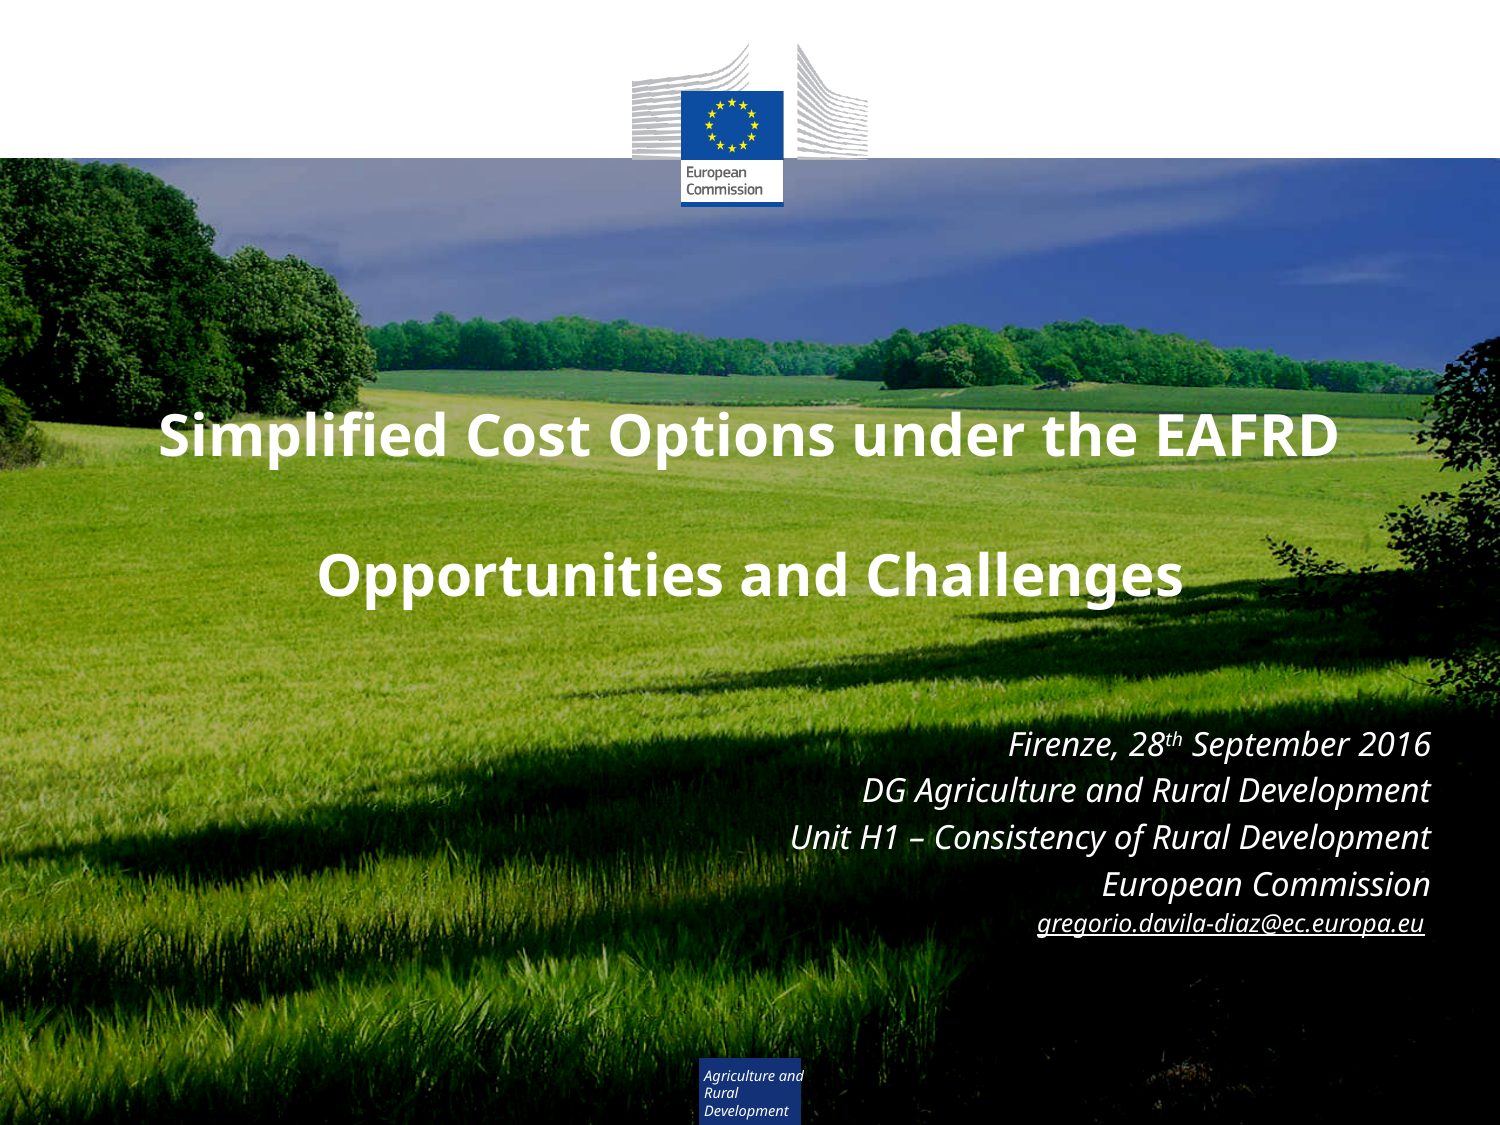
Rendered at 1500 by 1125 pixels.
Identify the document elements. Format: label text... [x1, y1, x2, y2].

subtitle Firenze, 28th September 2016 DG Agriculture and Rural Development Unit H1 – Consistency of Rural Development European Commission gregorio.davila-diaz@ec.europa.eu [241, 668, 1447, 859]
title Simplified Cost Options under the EAFRD Opportunities and Challenges [41, 385, 1459, 622]
picture [0, 158, 1500, 1125]
